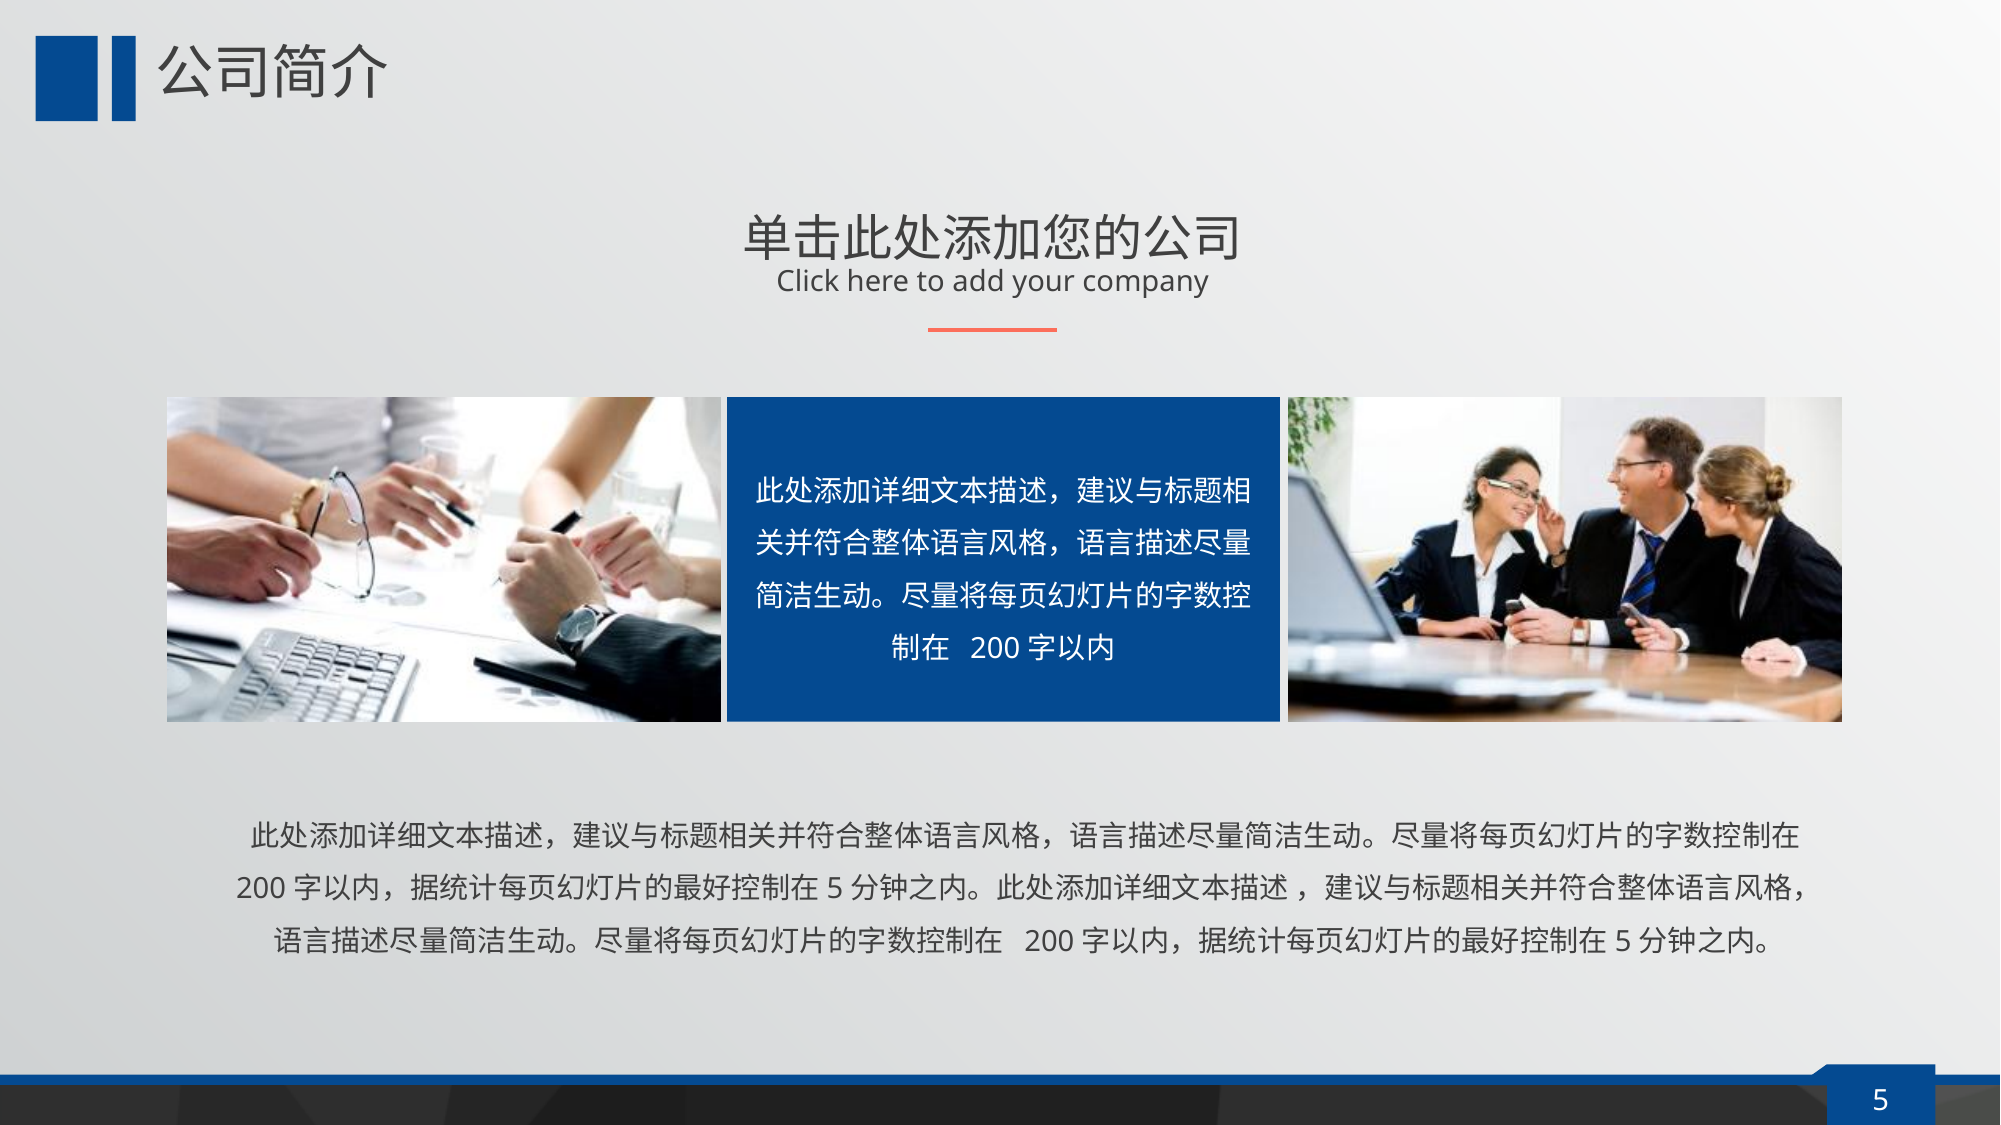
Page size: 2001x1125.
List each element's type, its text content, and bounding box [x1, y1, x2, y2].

picture [167, 397, 721, 722]
picture [0, 1085, 1827, 1125]
picture [1936, 1085, 2000, 1125]
text_box 此处添加详细文本描述，建议与标题相关并符合整体语言风格，语言描述尽量简洁生动。尽量将每页幻灯片的字数控制在 200字以内 [726, 396, 1281, 723]
title 公司简介 [140, 31, 929, 117]
text_box 此处添加详细文本描述，建议与标题相关并符合整体语言风格，语言描述尽量简洁生动。尽量将每页幻灯片的字数控制在 200字以内，据统计每页幻灯片的最好控制在5分钟之内。此处添加详细文本描述 ，建议与标题相关并符合整体语言风格，语言描述尽量简洁生动。尽量将每页幻灯片的字数控制在 200字以内，据统计每页幻灯片的最好控制在5分钟之内。 [233, 799, 1825, 964]
picture [1288, 397, 1842, 722]
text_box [724, 198, 1261, 306]
